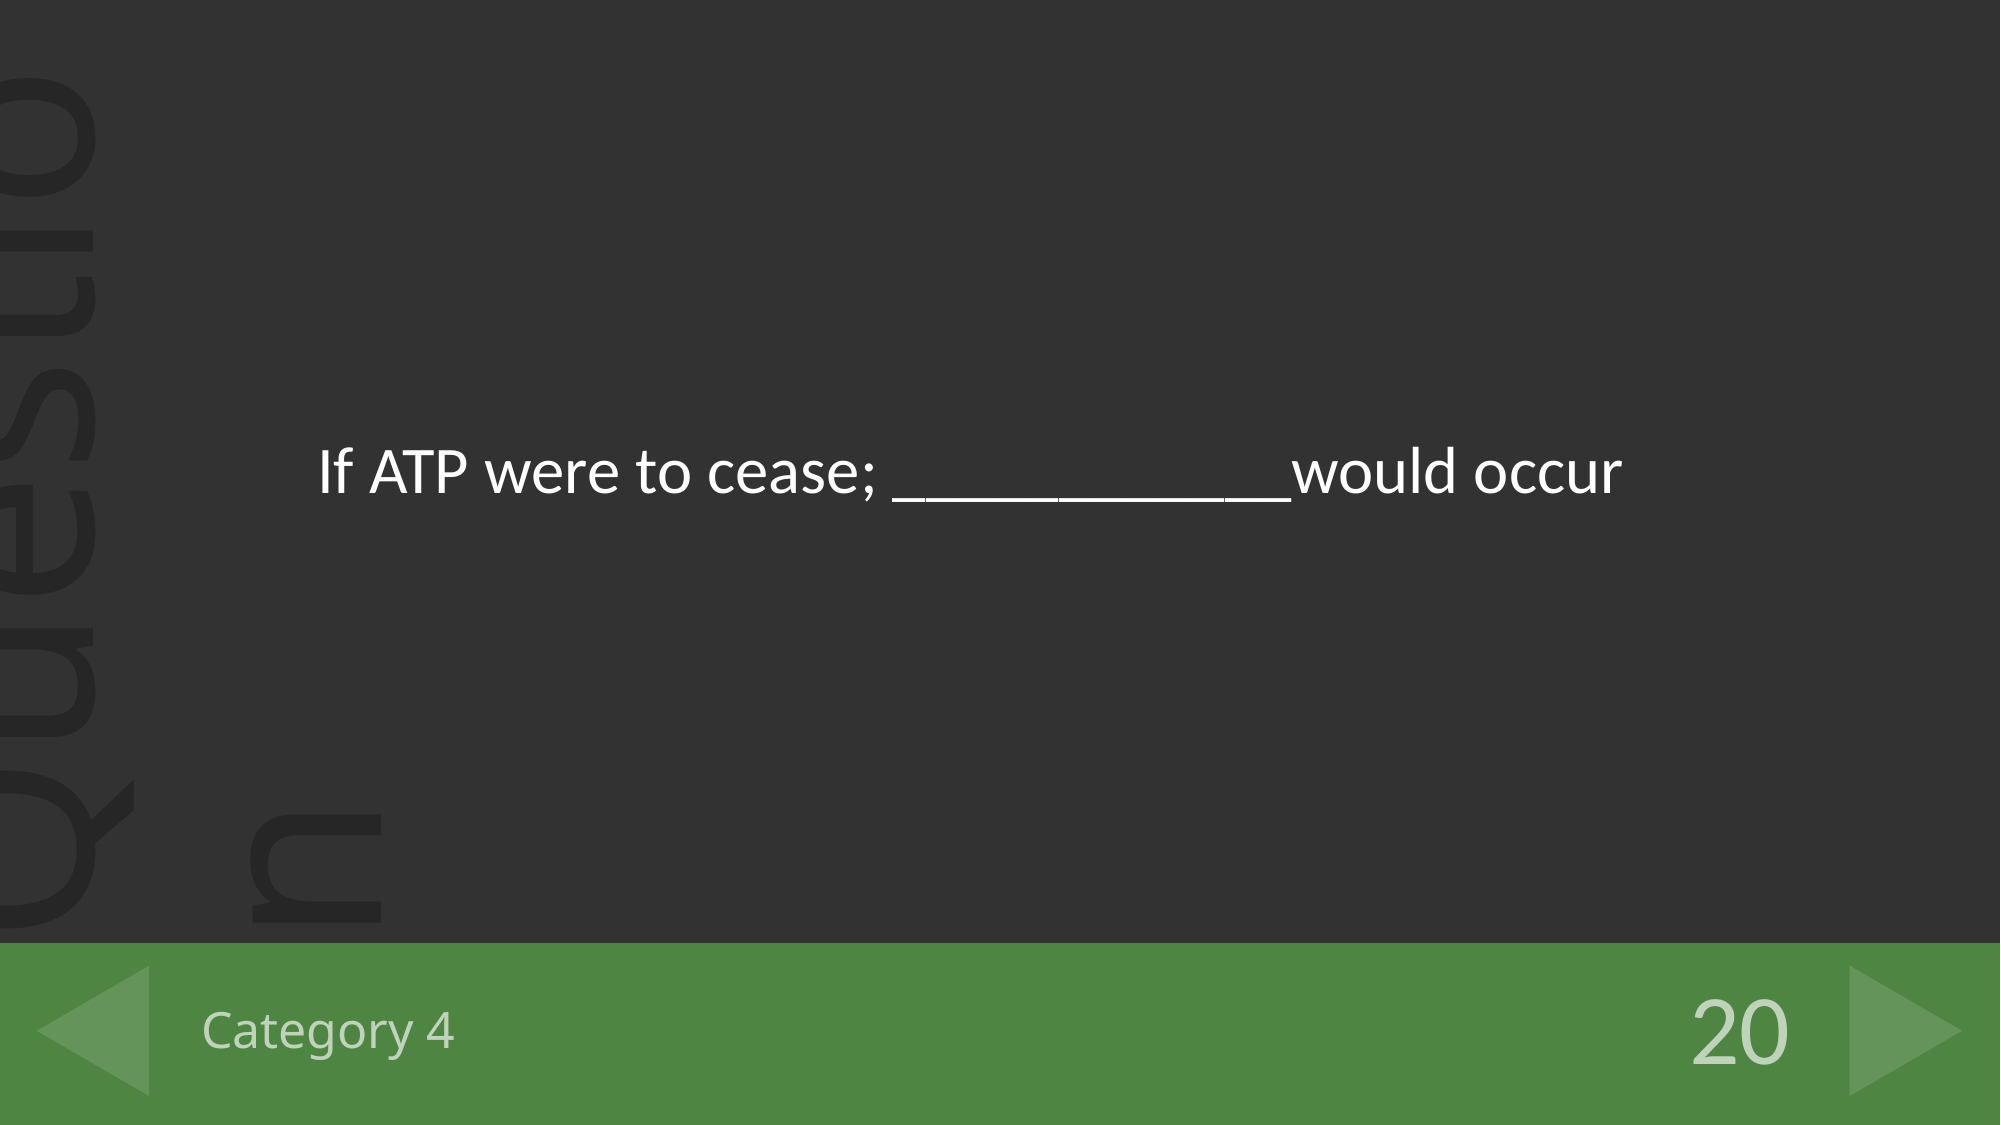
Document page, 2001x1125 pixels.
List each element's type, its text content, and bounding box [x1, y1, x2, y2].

list If ATP were to cease; ____________would occur [302, 307, 1760, 636]
list 20 [1494, 967, 1806, 1097]
title Category 4 [185, 967, 1494, 1097]
